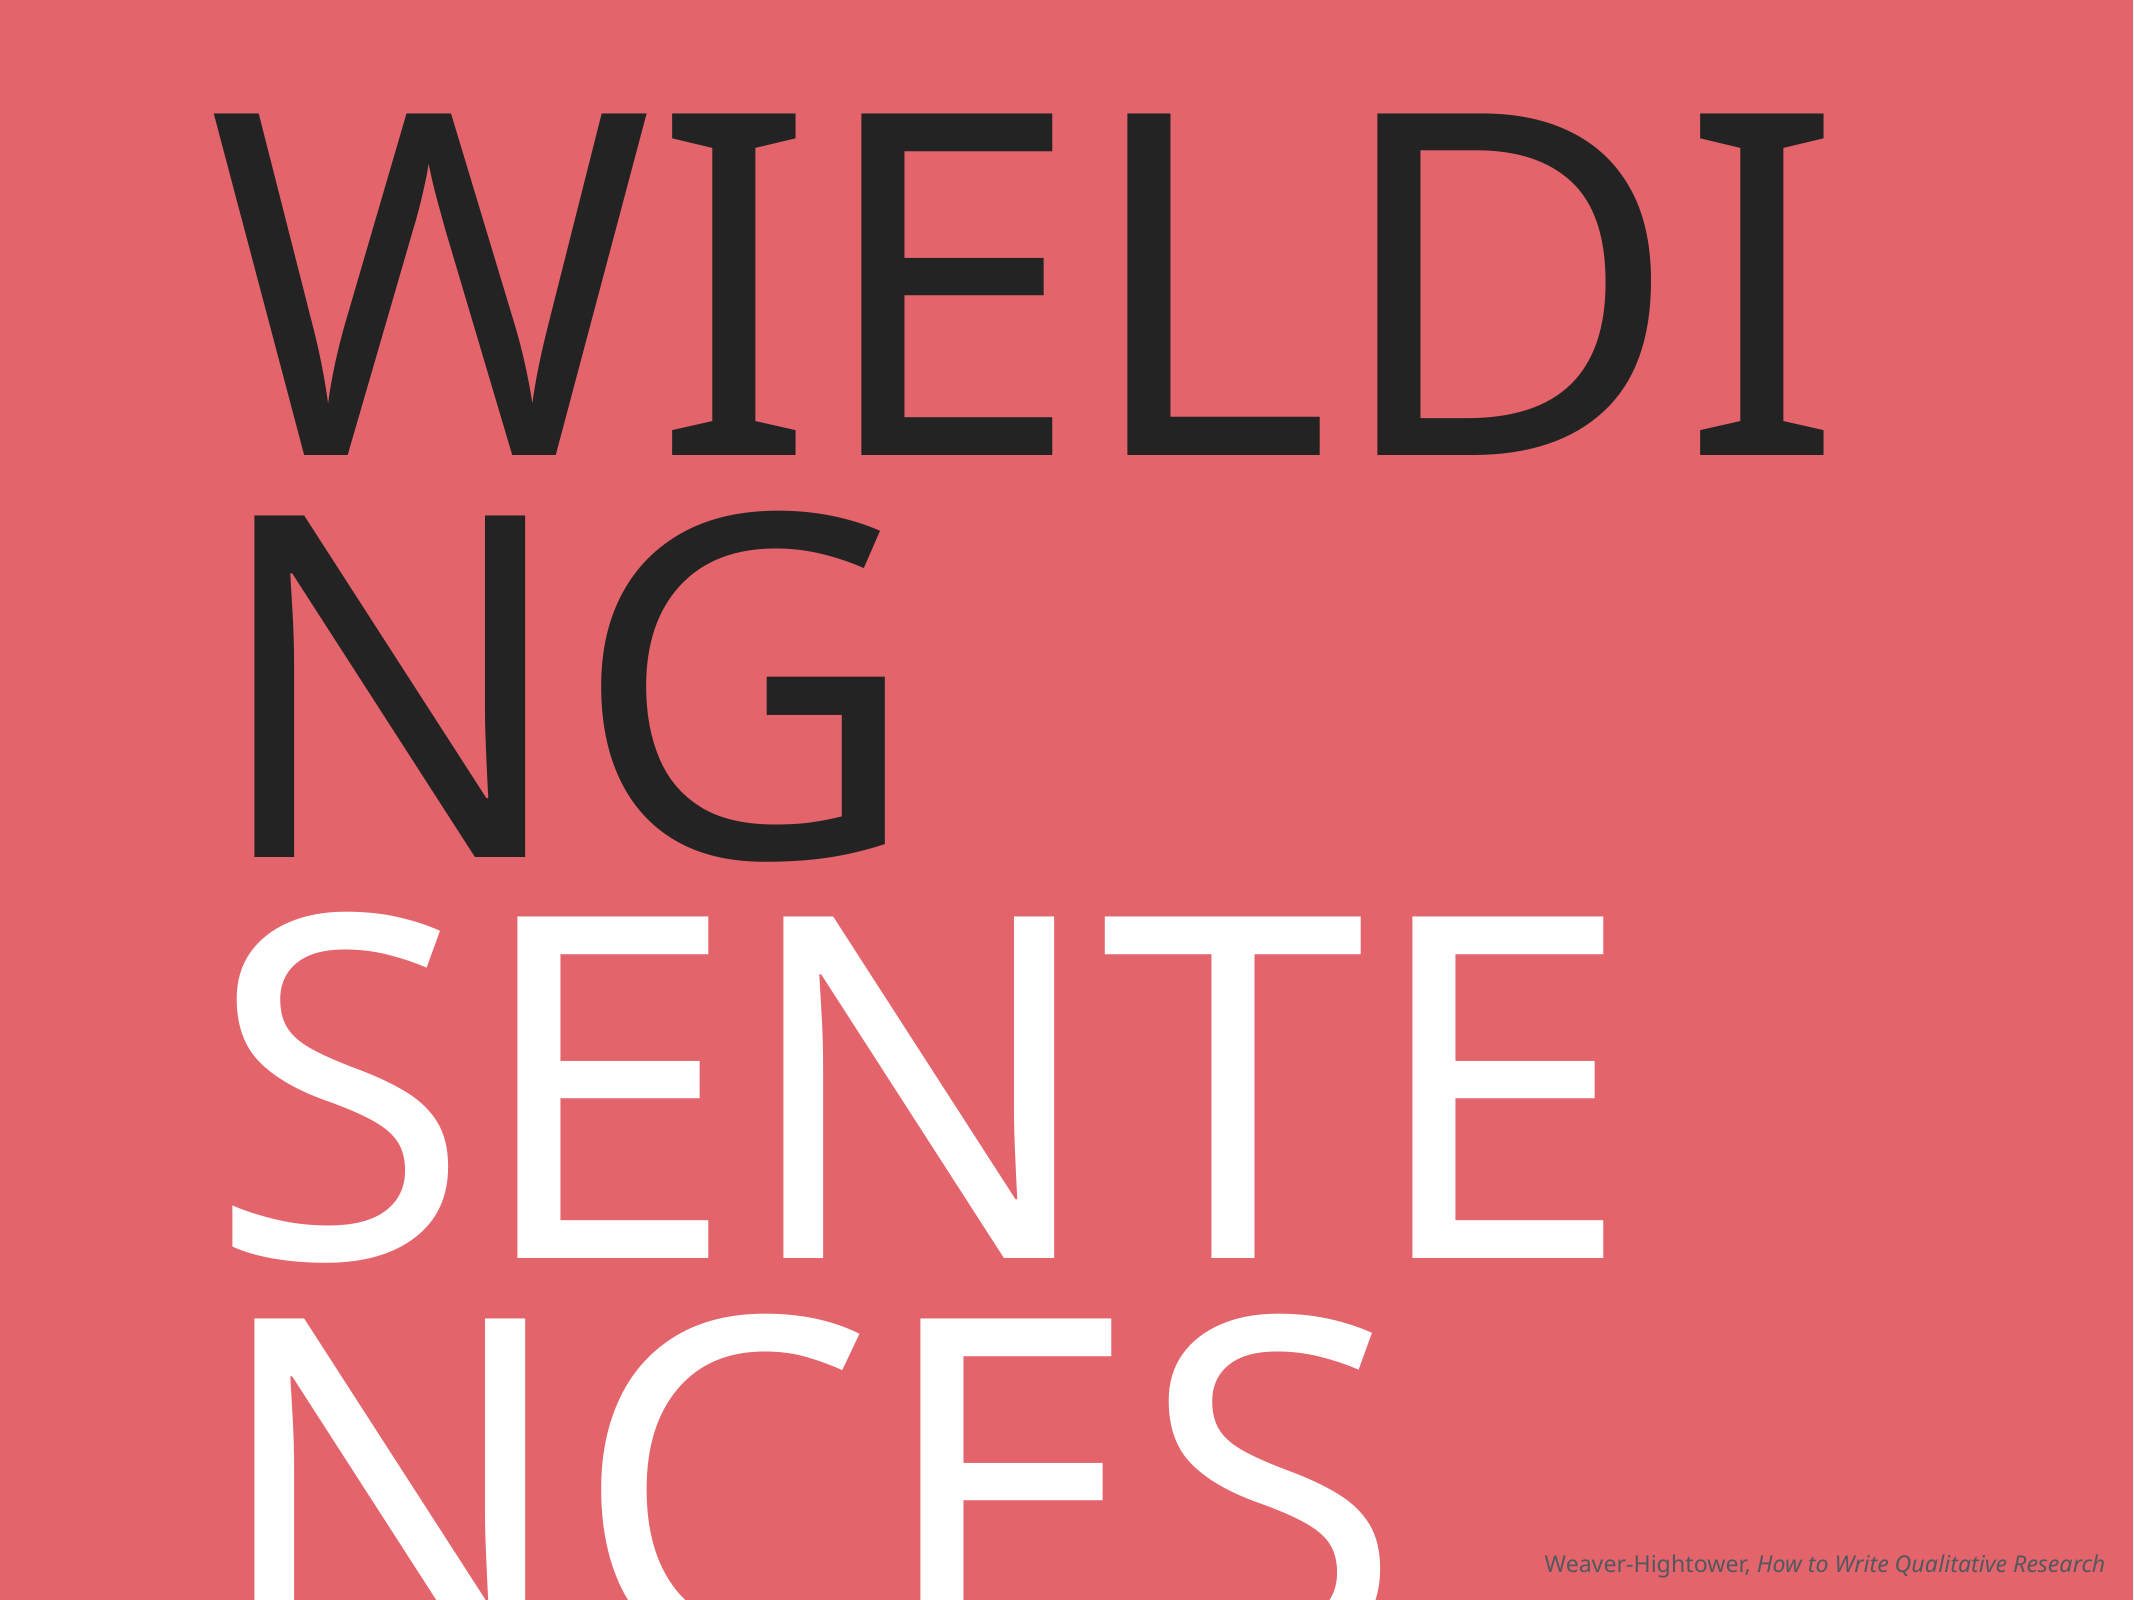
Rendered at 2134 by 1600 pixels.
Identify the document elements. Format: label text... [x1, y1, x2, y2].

list Wielding Sentences [208, 416, 1926, 1459]
